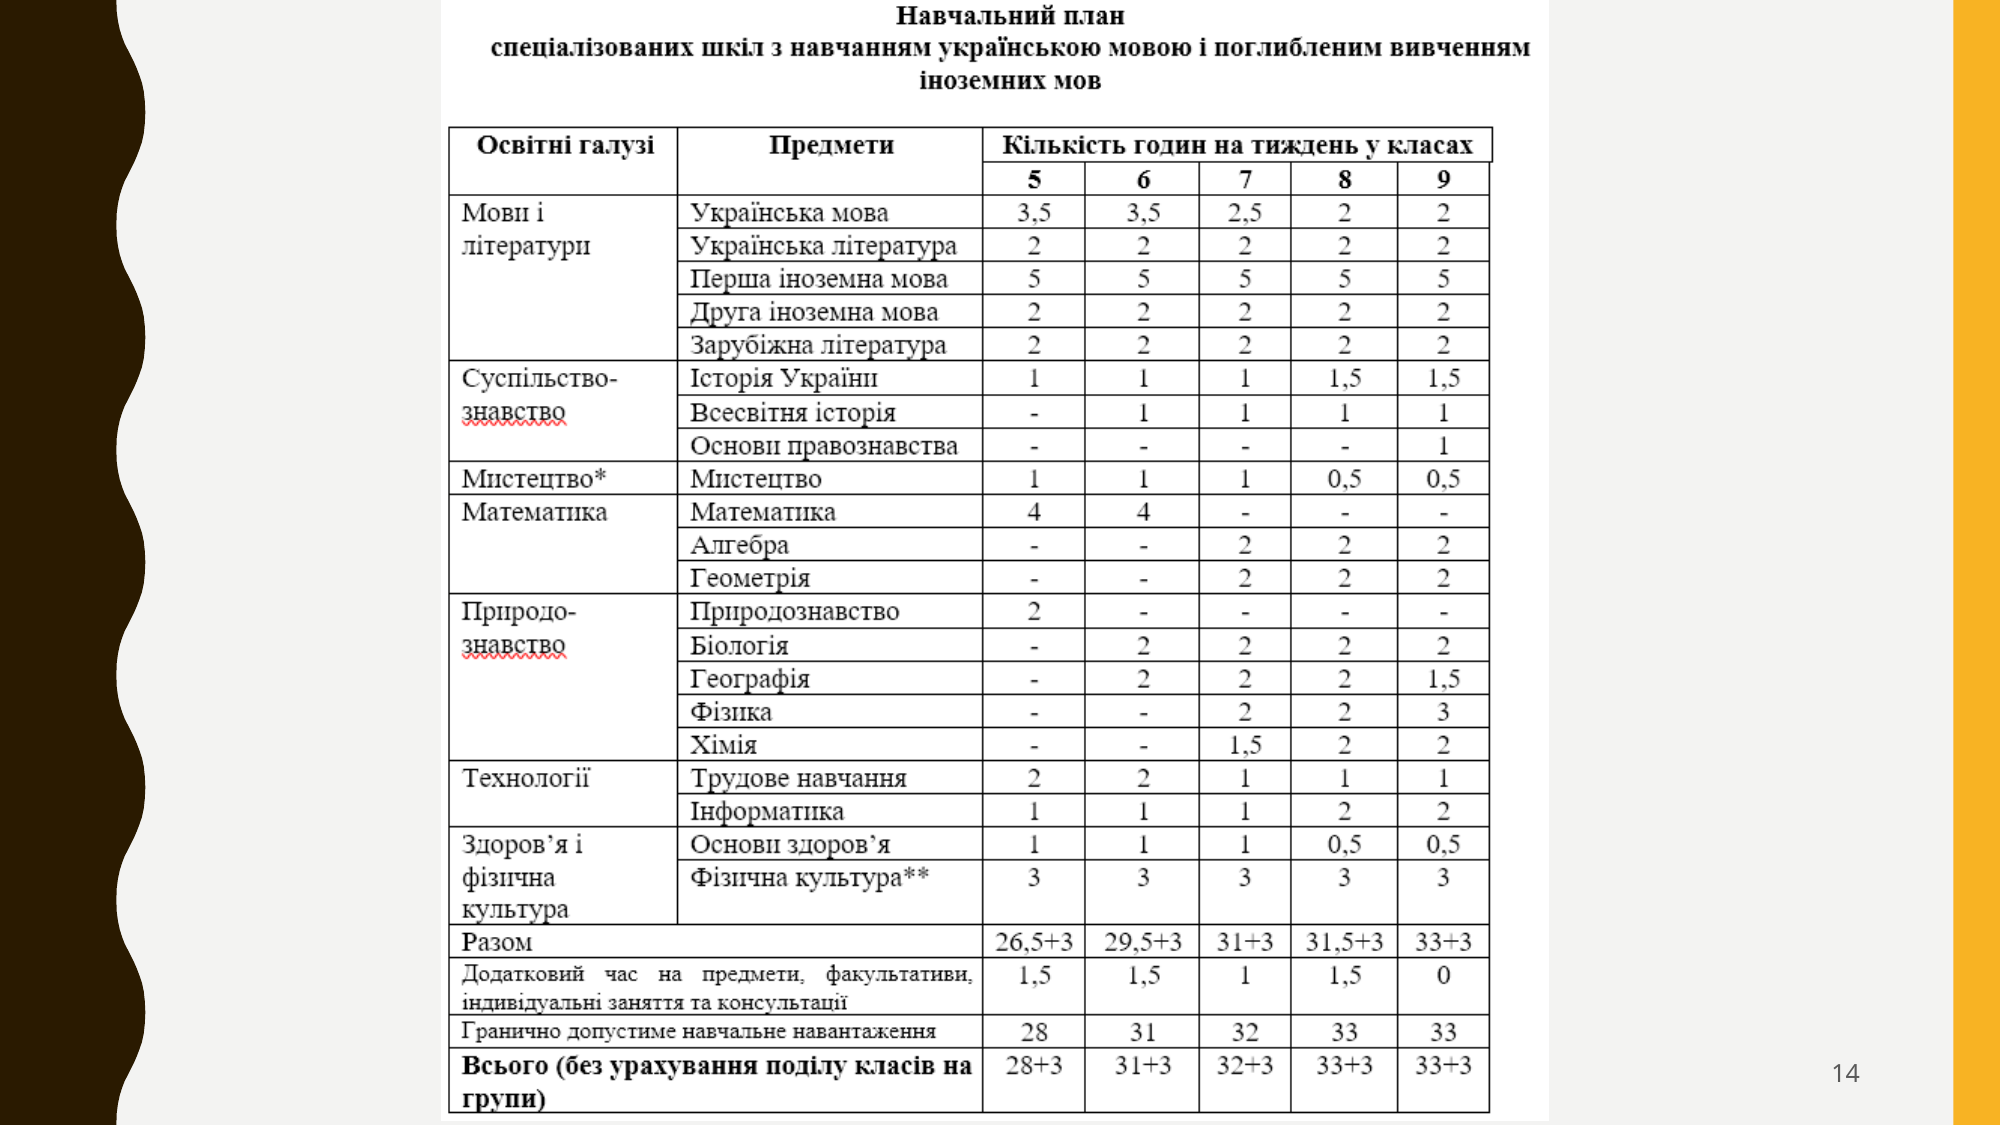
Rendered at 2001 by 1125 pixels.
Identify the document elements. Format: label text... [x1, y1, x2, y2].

slide_number 14 [1549, 1045, 1875, 1103]
picture [441, 0, 1549, 1121]
